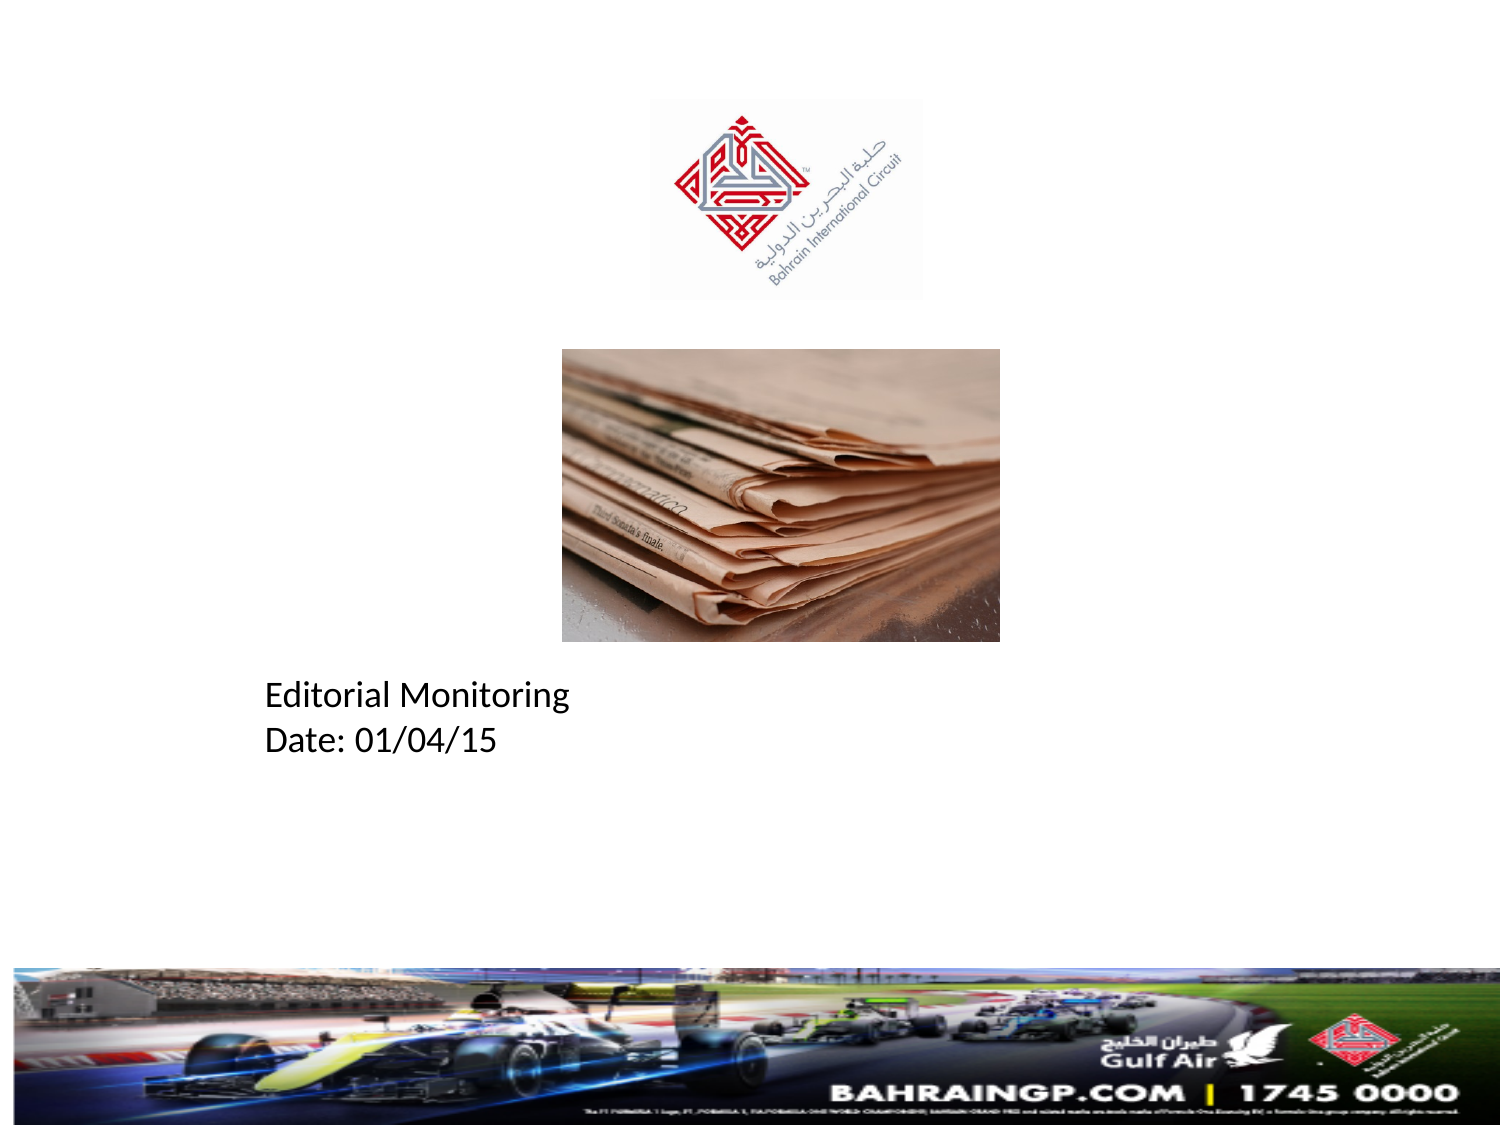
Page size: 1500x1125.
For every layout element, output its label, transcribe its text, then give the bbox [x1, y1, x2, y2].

picture [649, 99, 924, 301]
subtitle Editorial Monitoring Date: 01/04/15 [249, 662, 1300, 950]
picture [562, 349, 1001, 642]
picture [12, 968, 1500, 1125]
